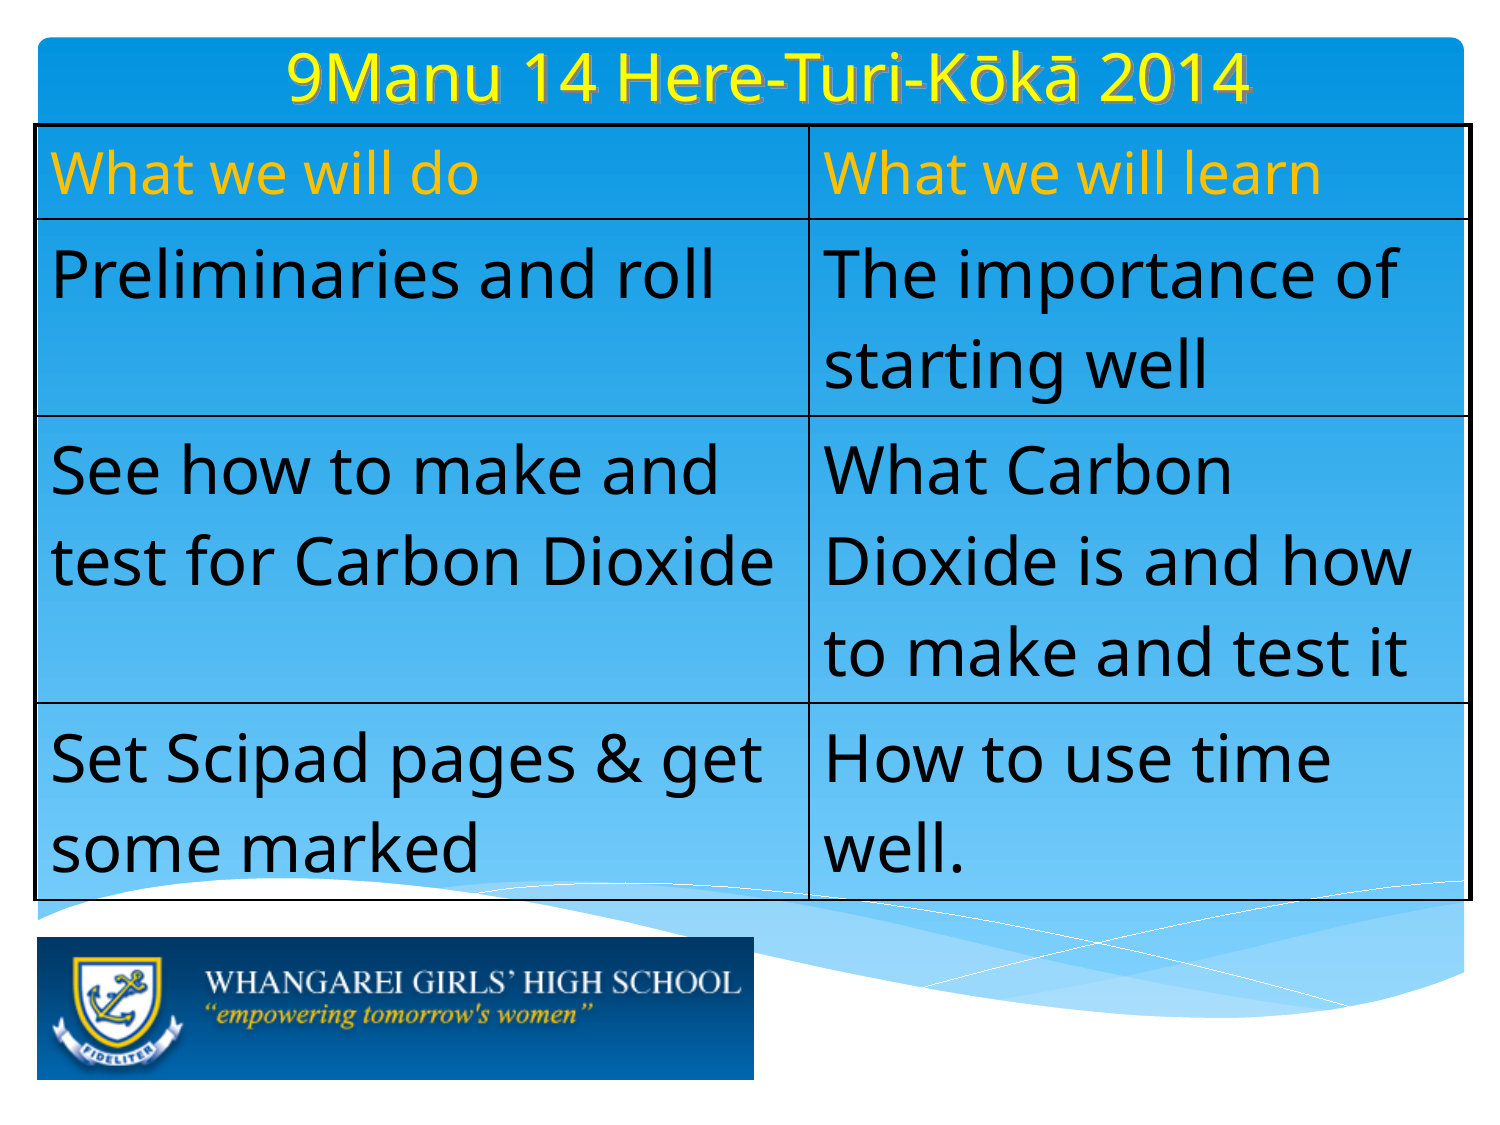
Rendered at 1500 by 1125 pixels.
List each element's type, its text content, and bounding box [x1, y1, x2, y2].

table_cell The importance of starting well [810, 220, 1468, 415]
table_cell See how to make and test for Carbon Dioxide [37, 417, 808, 702]
picture [37, 937, 754, 1080]
table_cell What Carbon Dioxide is and how to make and test it [810, 417, 1468, 702]
table_cell How to use time well. [810, 704, 1468, 899]
table_cell Preliminaries and roll [37, 220, 808, 415]
text_box 9Manu 14 Here-Turi-Kōkā 2014 [162, 24, 1375, 123]
table_header What we will learn [810, 127, 1468, 218]
table_cell Set Scipad pages & get some marked [37, 704, 808, 899]
table_header What we will do [37, 127, 808, 218]
